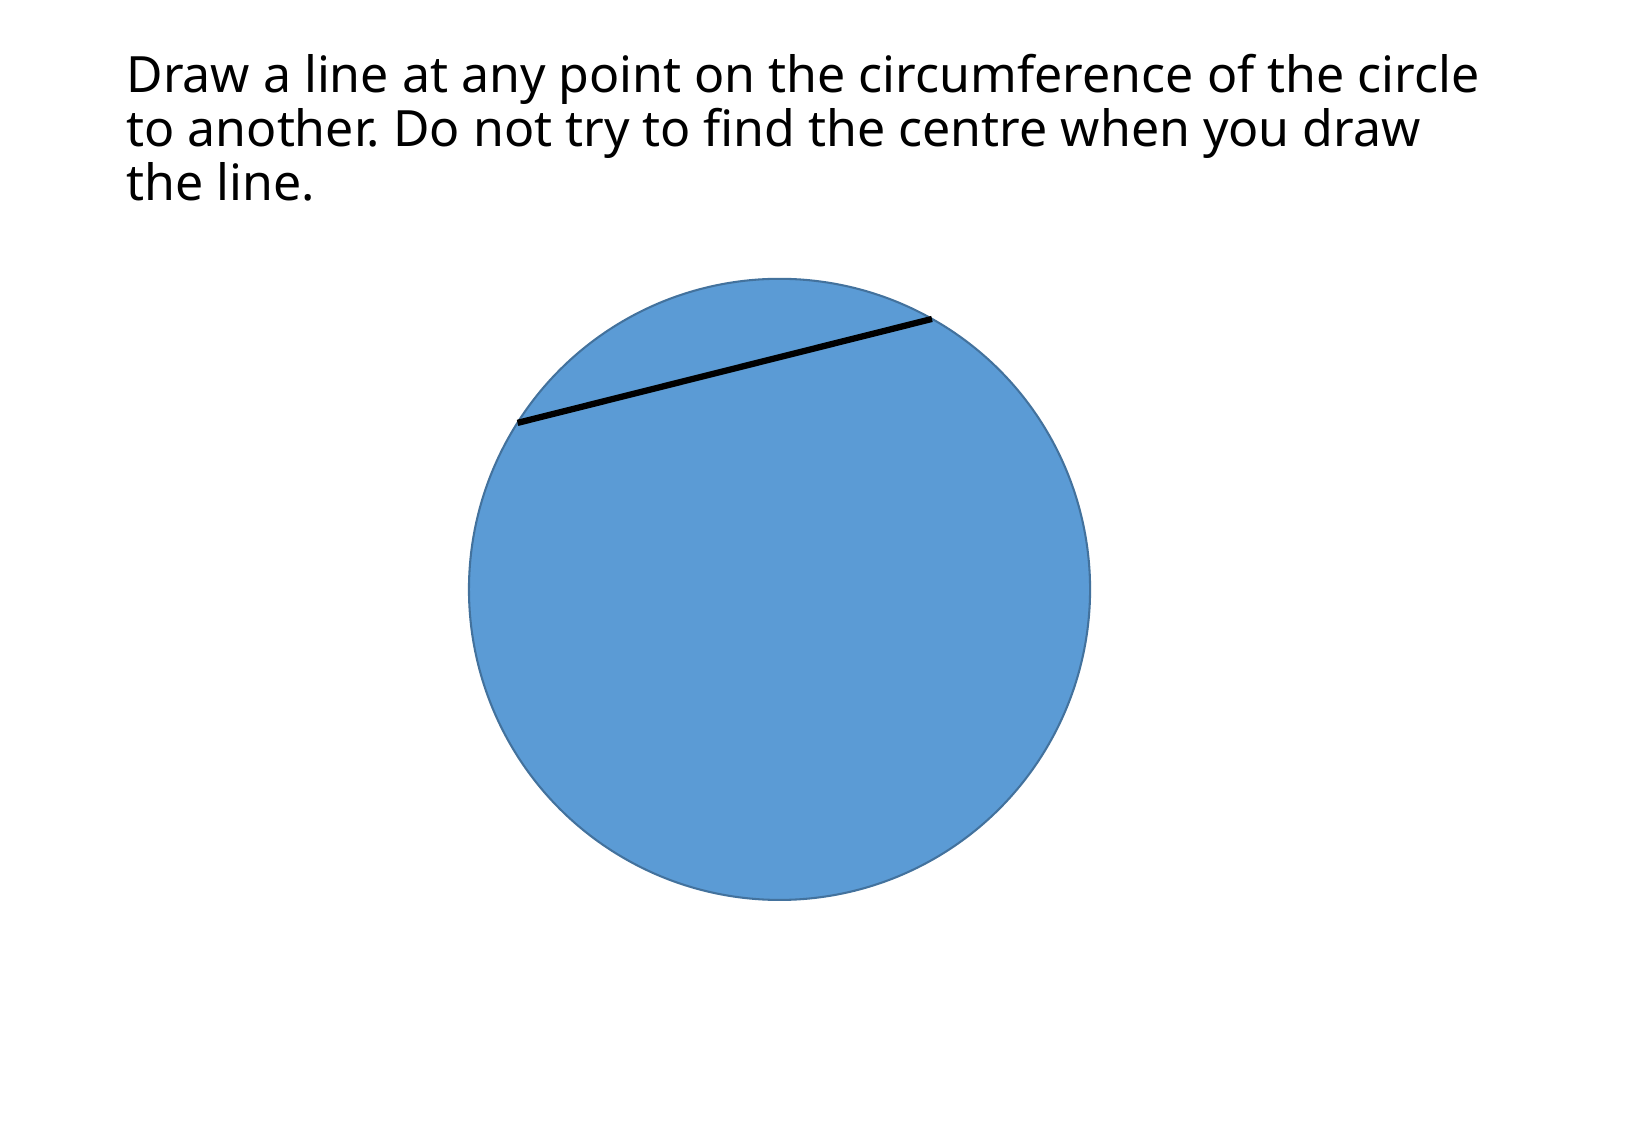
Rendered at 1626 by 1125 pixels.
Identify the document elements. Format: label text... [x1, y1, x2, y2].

text_box [467, 317, 1092, 901]
text_box [626, 277, 929, 318]
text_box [517, 318, 932, 423]
title Draw a line at any point on the circumference of the circle to another. Do not try to find the centre when you draw the line. [111, 59, 1514, 201]
